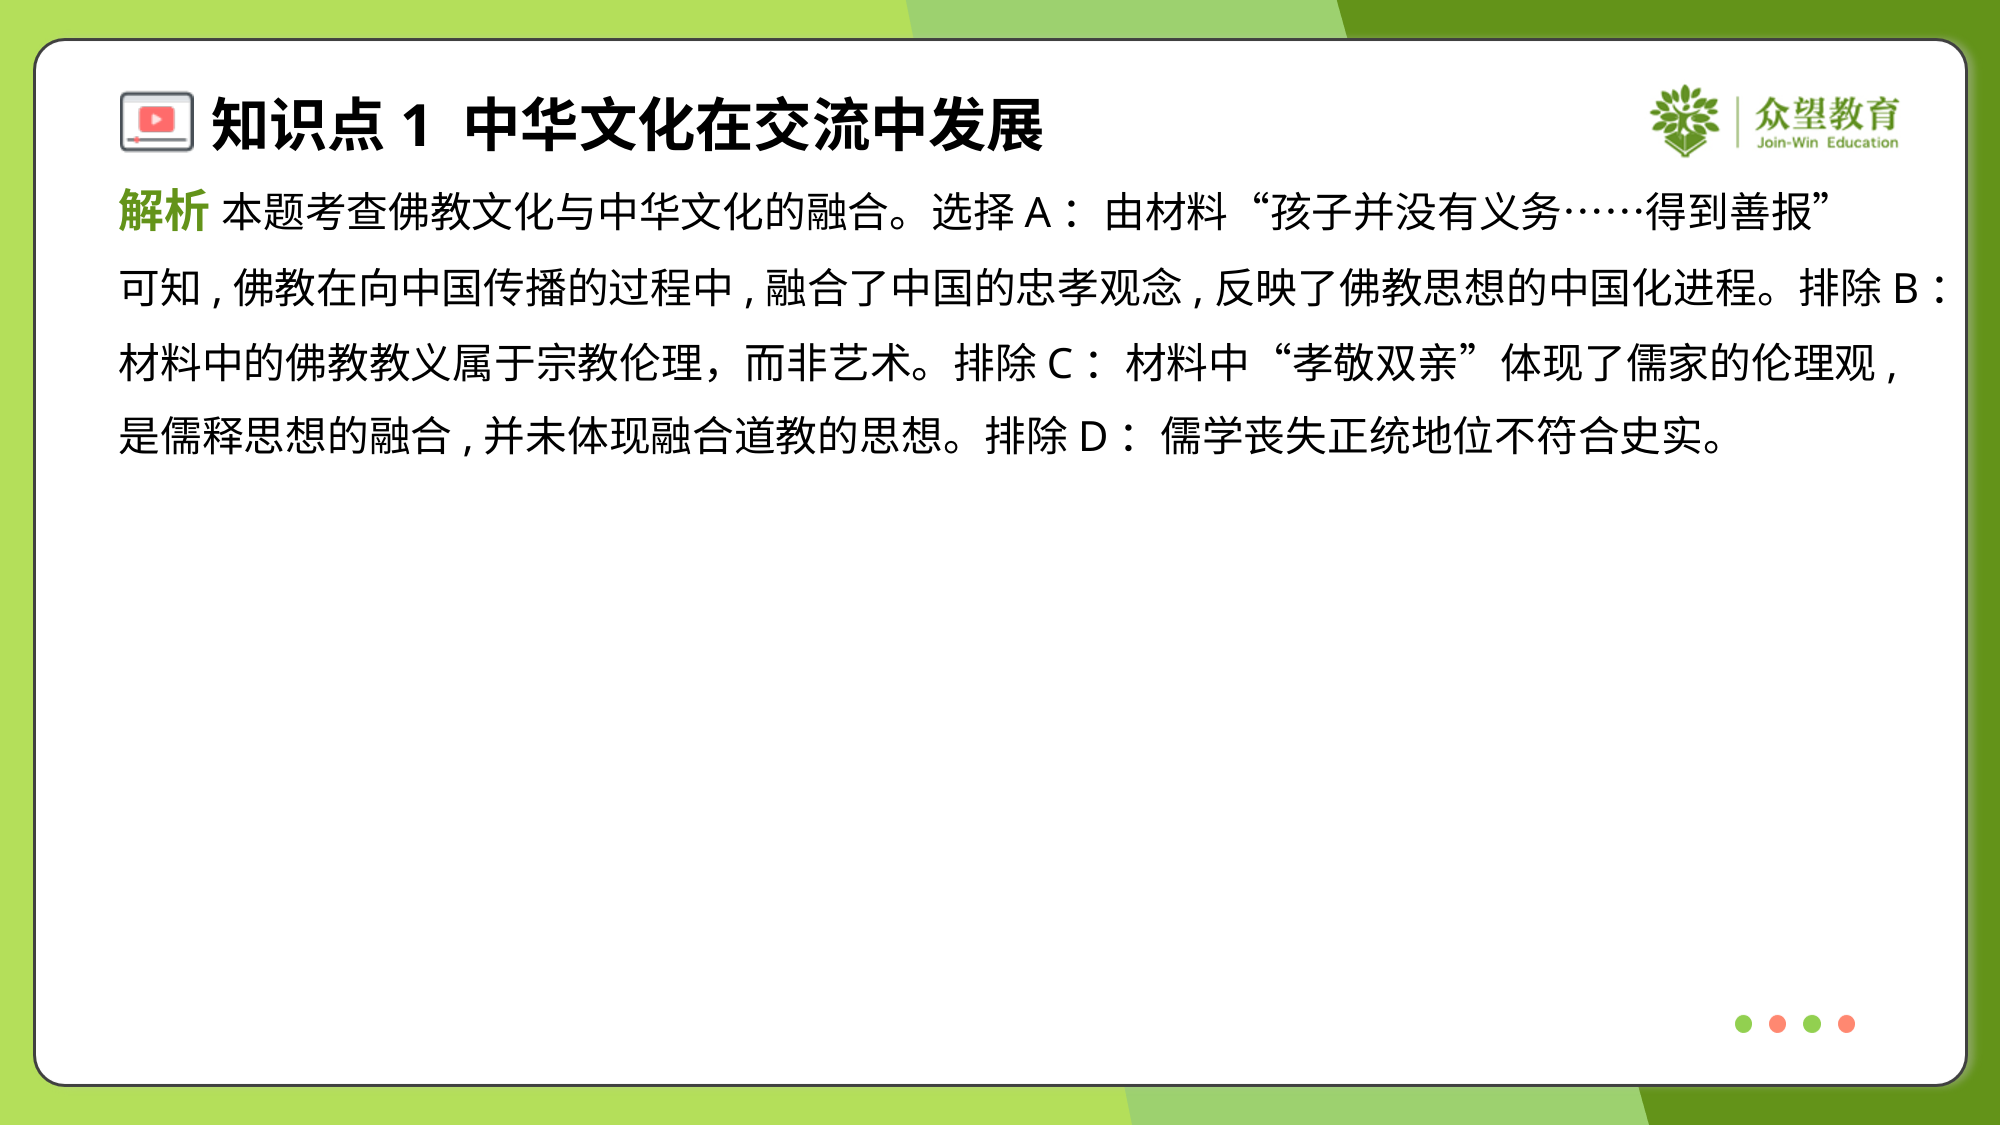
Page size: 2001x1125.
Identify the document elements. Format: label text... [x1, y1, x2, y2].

text_box 解析 本题考查佛教文化与中华文化的融合。选择A：由材料“孩子并没有义务……得到善报” 可知,佛教在向中国传播的过程中,融合了中国的忠孝观念,反映了佛教思想的中国化进程。排除B： 材料中的佛教教义属于宗教伦理，而非艺术。排除C：材料中“孝敬双亲”体现了儒家的伦理观, 是儒释思想的融合,并未体现融合道教的思想。排除D：儒学丧失正统地位不符合史实。 [118, 159, 1883, 452]
picture [0, 0, 2000, 1125]
